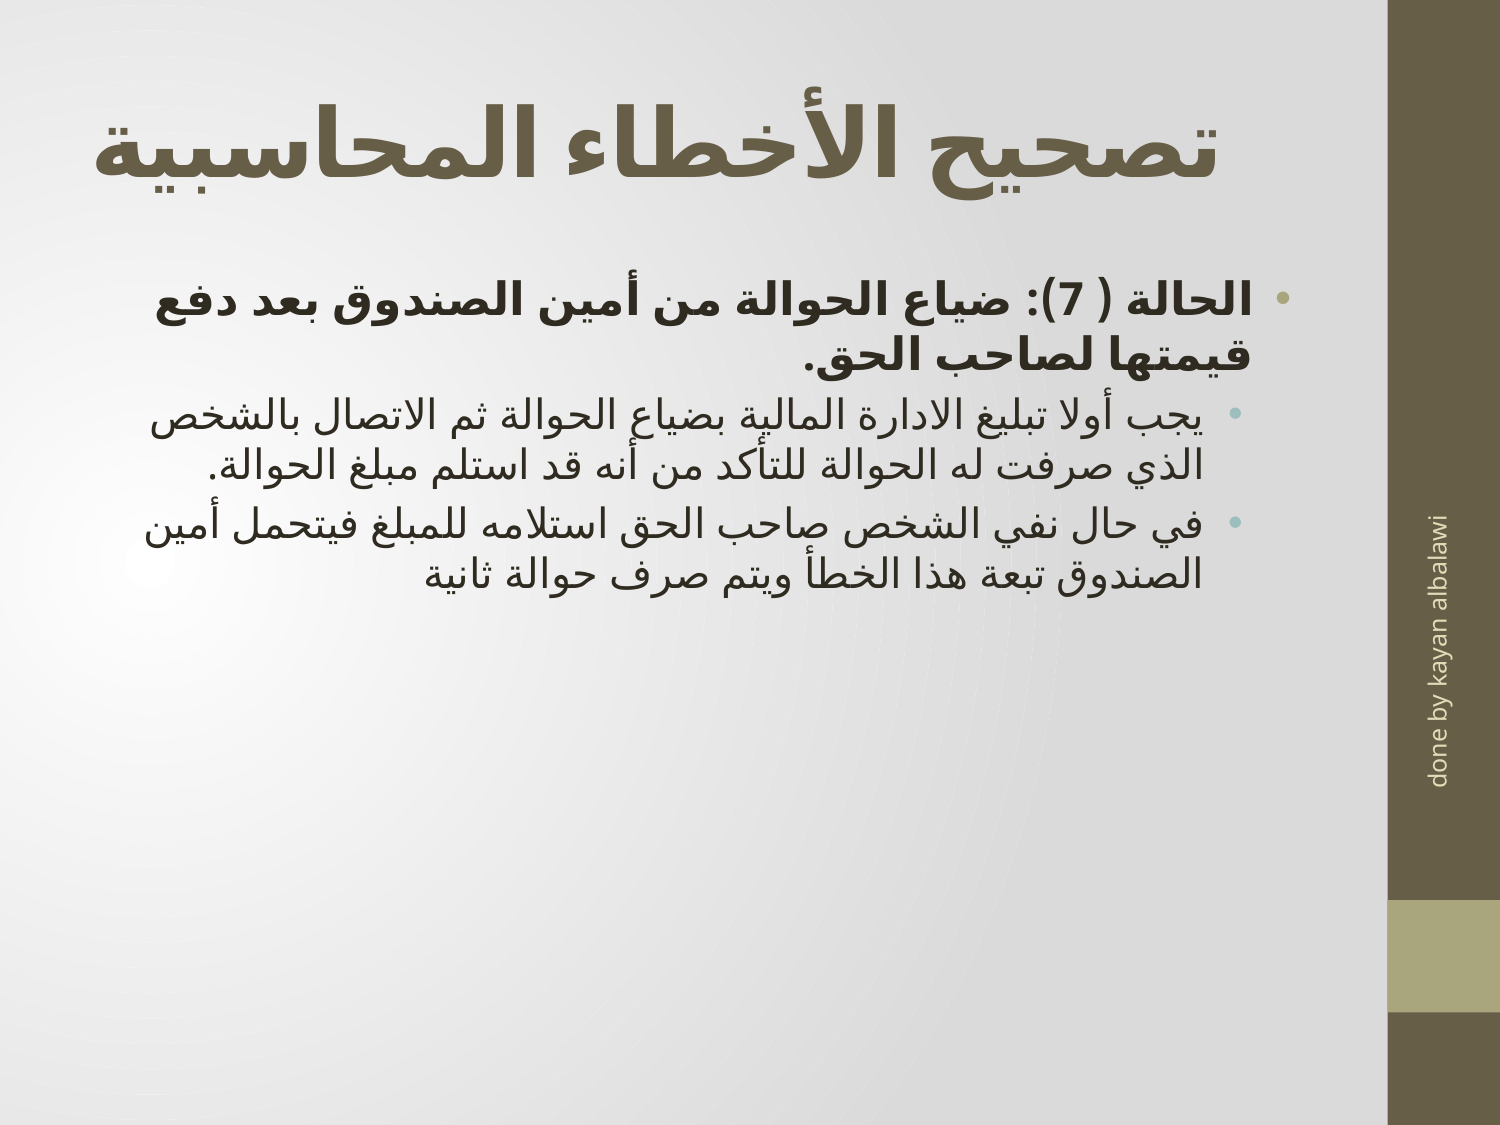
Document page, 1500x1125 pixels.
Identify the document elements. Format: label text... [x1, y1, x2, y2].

footer done by kayan albalawi [1408, 500, 1469, 889]
title تصحيح الأخطاء المحاسبية [75, 45, 1325, 233]
list الحالة ( 7): ضياع الحوالة من أمين الصندوق بعد دفع قيمتها لصاحب الحق. يجب أولا تبليغ الادارة المالية بضياع الحوالة ثم الاتصال بالشخص الذي صرفت له الحوالة للتأكد من أنه قد استلم مبلغ الحوالة. في حال نفي الشخص صاحب الحق استلامه للمبلغ فيتحمل أمين الصندوق تبعة هذا الخطأ ويتم صرف حوالة ثانية [75, 262, 1325, 1050]
